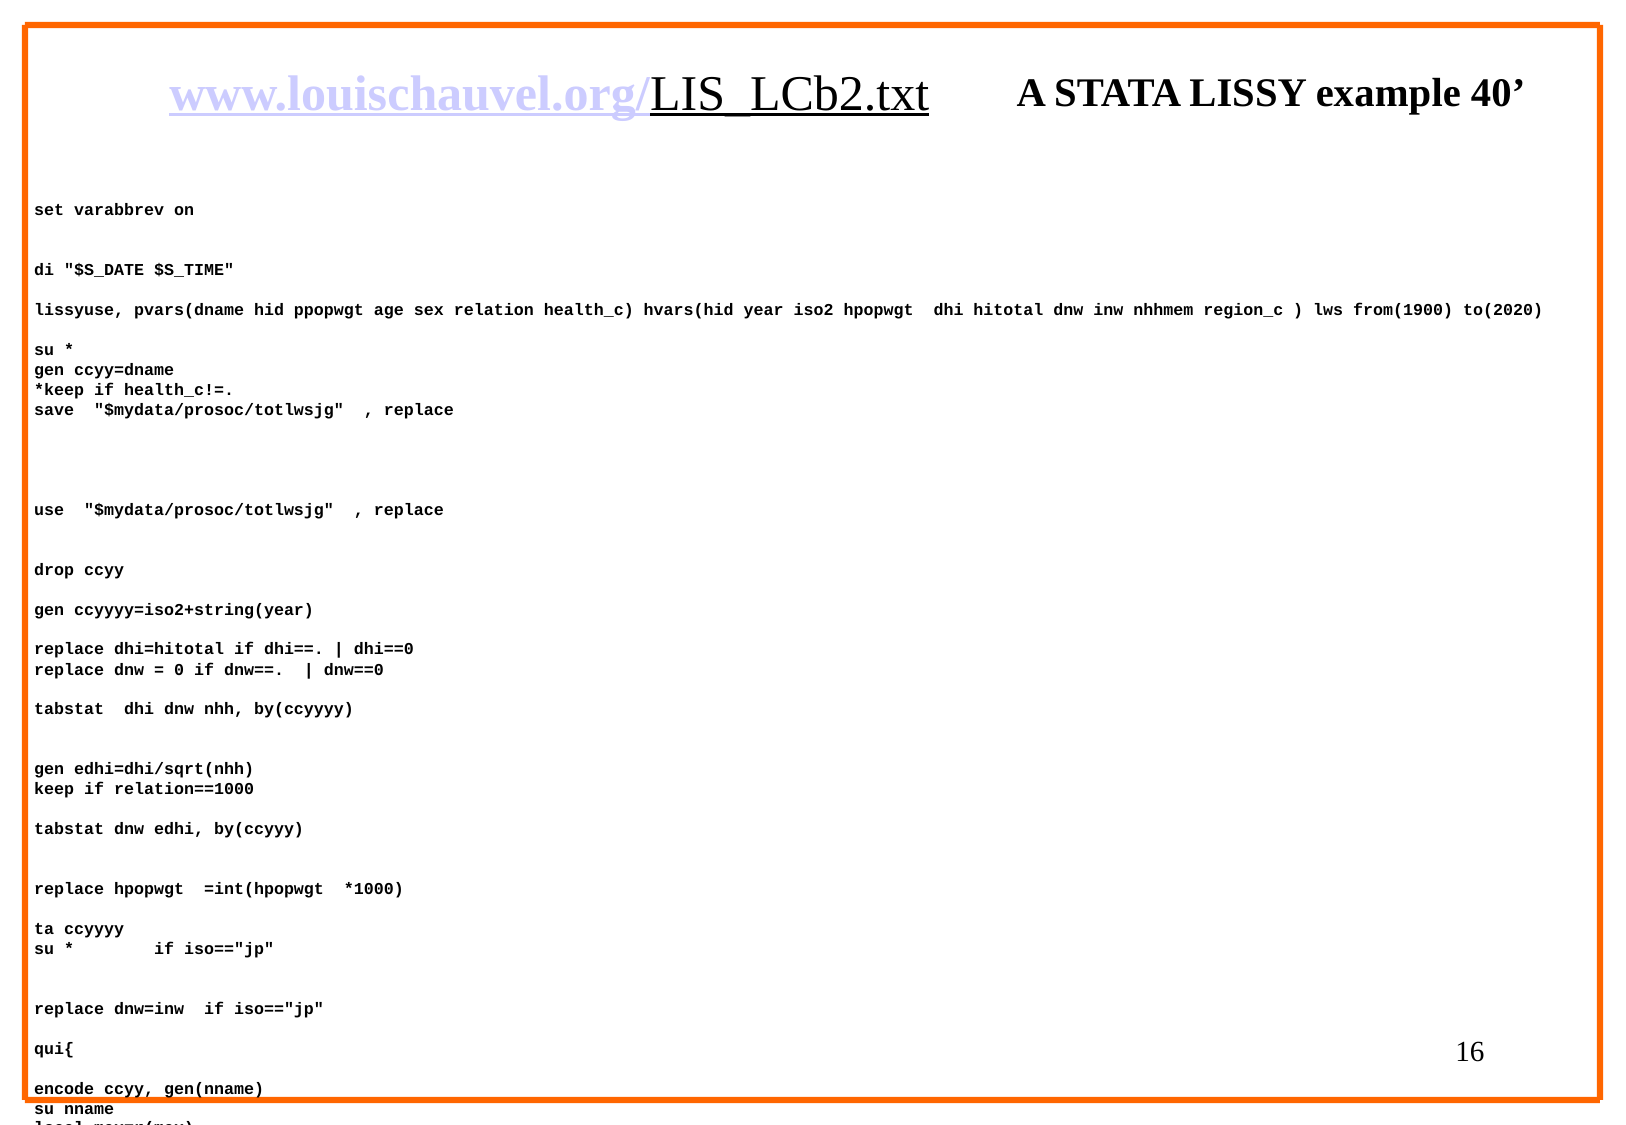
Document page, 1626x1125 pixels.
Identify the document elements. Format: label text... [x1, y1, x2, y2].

text_box www.louischauvel.org/LIS_LCb2.txt [154, 52, 957, 128]
list set varabbrev on di "$S_DATE $S_TIME" lissyuse, pvars(dname hid ppopwgt age sex relation health_c) hvars(hid year iso2 hpopwgt dhi hitotal dnw inw nhhmem region_c ) lws from(1900) to(2020) su * gen ccyy=dname *keep if health_c!=. save "$mydata/prosoc/totlwsjg" , replace use "$mydata/prosoc/totlwsjg" , replace drop ccyy gen ccyyyy=iso2+string(year) replace dhi=hitotal if dhi==. | dhi==0 replace dnw = 0 if dnw==. | dnw==0 tabstat dhi dnw nhh, by(ccyyyy) gen edhi=dhi/sqrt(nhh) keep if relation==1000 tabstat dnw edhi, by(ccyyy) replace hpopwgt =int(hpopwgt *1000) ta ccyyyy su * if iso=="jp" replace dnw=inw if iso=="jp" qui{ encode ccyy, gen(nname) su nname local max=r(max) gen gini=. gen medi=. gen tw=. gen wlev=. forvalues i=1/`max' { capt ineqdec0 dnw [w=hpop] if nname==`i' capt replace gini= r(gini) if nname==`i' su edhi [w=hpop] if nname==`i' replace medi=r(mean) if nname==`i' xtile tmp=dnw [w=hpop] if nname==`i', n(100) su dnw [w=hpop] if nname==`i' & tmp==100 replace tw=r(mean) if nname==`i' su dnw [w=hpop] if nname==`i' replace wlev=r(mean) if nname==`i' drop tmp } gen twir=tw/medi gen wir=wlev/medi } ta ccyyyy, s(gini) ta ccyyyy, s(twir) collapse twir gini wir, by(ccyyyy year iso2) save "$mydata/prosoc/tmptwir" , replace use "$mydata/prosoc/tmptwir" , replace *drop if gini<.5 gen TWIR=twir gen Gini_wealth=100*gini two (sca TWIR Gini_wealth , ml(ccyy)) , scale(.55) xlabel(45 55 65 75 85 95 ) graphexportpdf $mypdf/graph1.pdf, replace li, sep(0) li reg TWIR Gini_wealth reg TWIR Gini_wealth wir di "$S_DATE $S_TIME" [21, 192, 1604, 956]
slide_number 16 [1162, 1025, 1500, 1100]
text_box A STATA LISSY example 40’ [1001, 58, 1541, 123]
